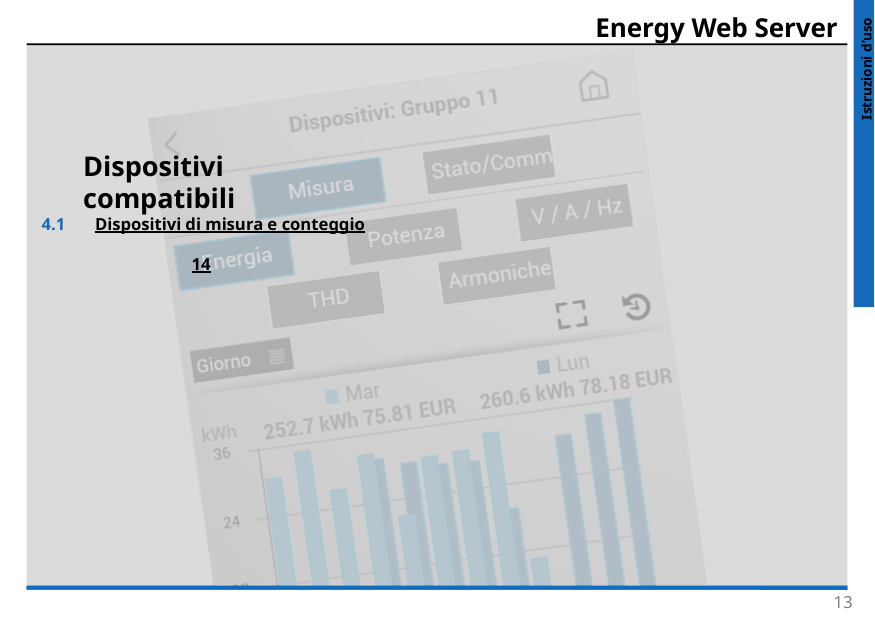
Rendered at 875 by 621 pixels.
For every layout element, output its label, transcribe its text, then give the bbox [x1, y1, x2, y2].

text_box Dispositivi compatibili [68, 158, 142, 205]
text_box 4.1 Dispositivi di misura e conteggio 14 [26, 206, 142, 339]
picture [147, 49, 721, 586]
text_box [26, 45, 848, 586]
